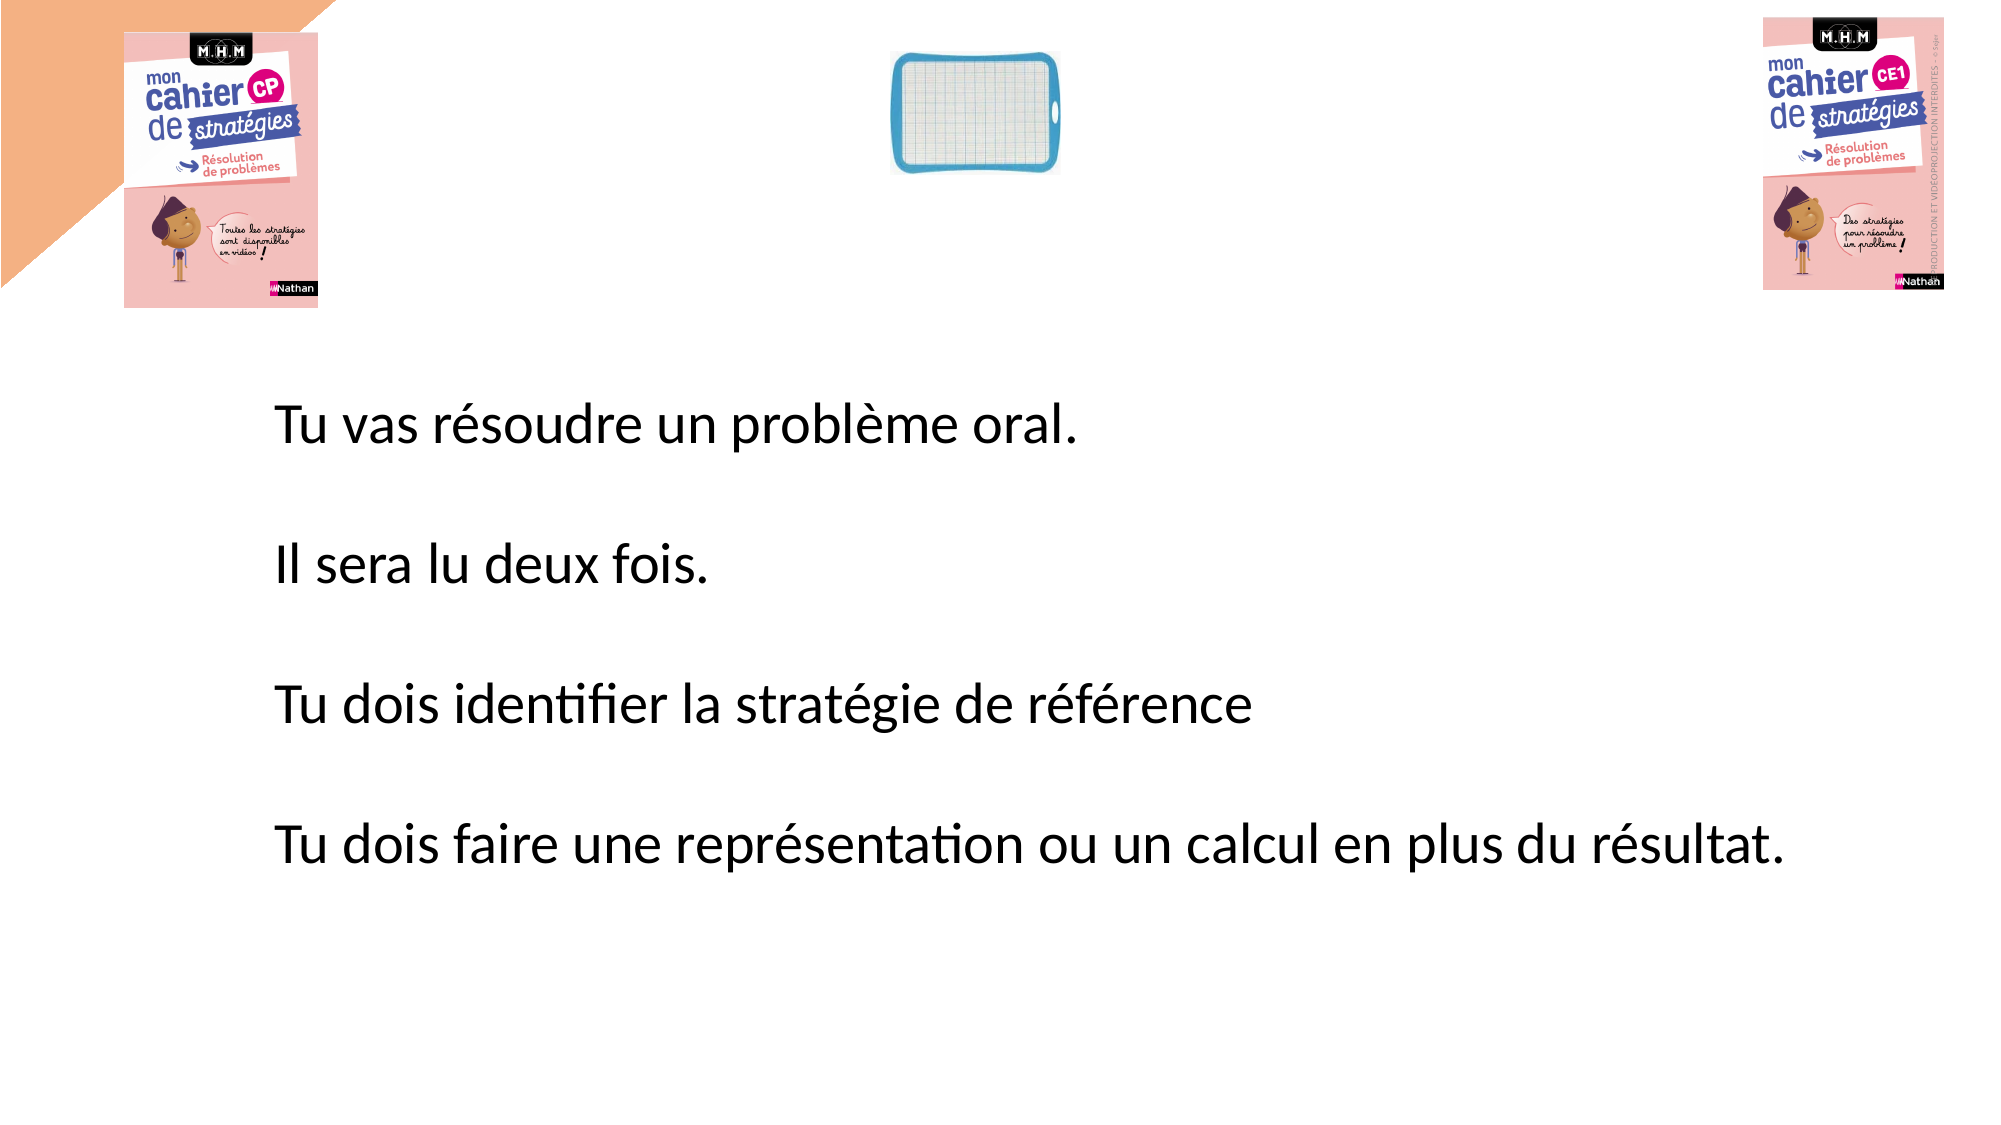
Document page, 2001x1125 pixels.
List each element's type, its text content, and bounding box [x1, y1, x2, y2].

text_box [0, 0, 337, 290]
text_box Tu vas résoudre un problème oral. Il sera lu deux fois. Tu dois identifier la stratégie de référence Tu dois faire une représentation ou un calcul en plus du résultat. [259, 378, 1811, 883]
picture [890, 50, 1061, 175]
picture [1763, 16, 1944, 290]
picture [124, 32, 318, 308]
